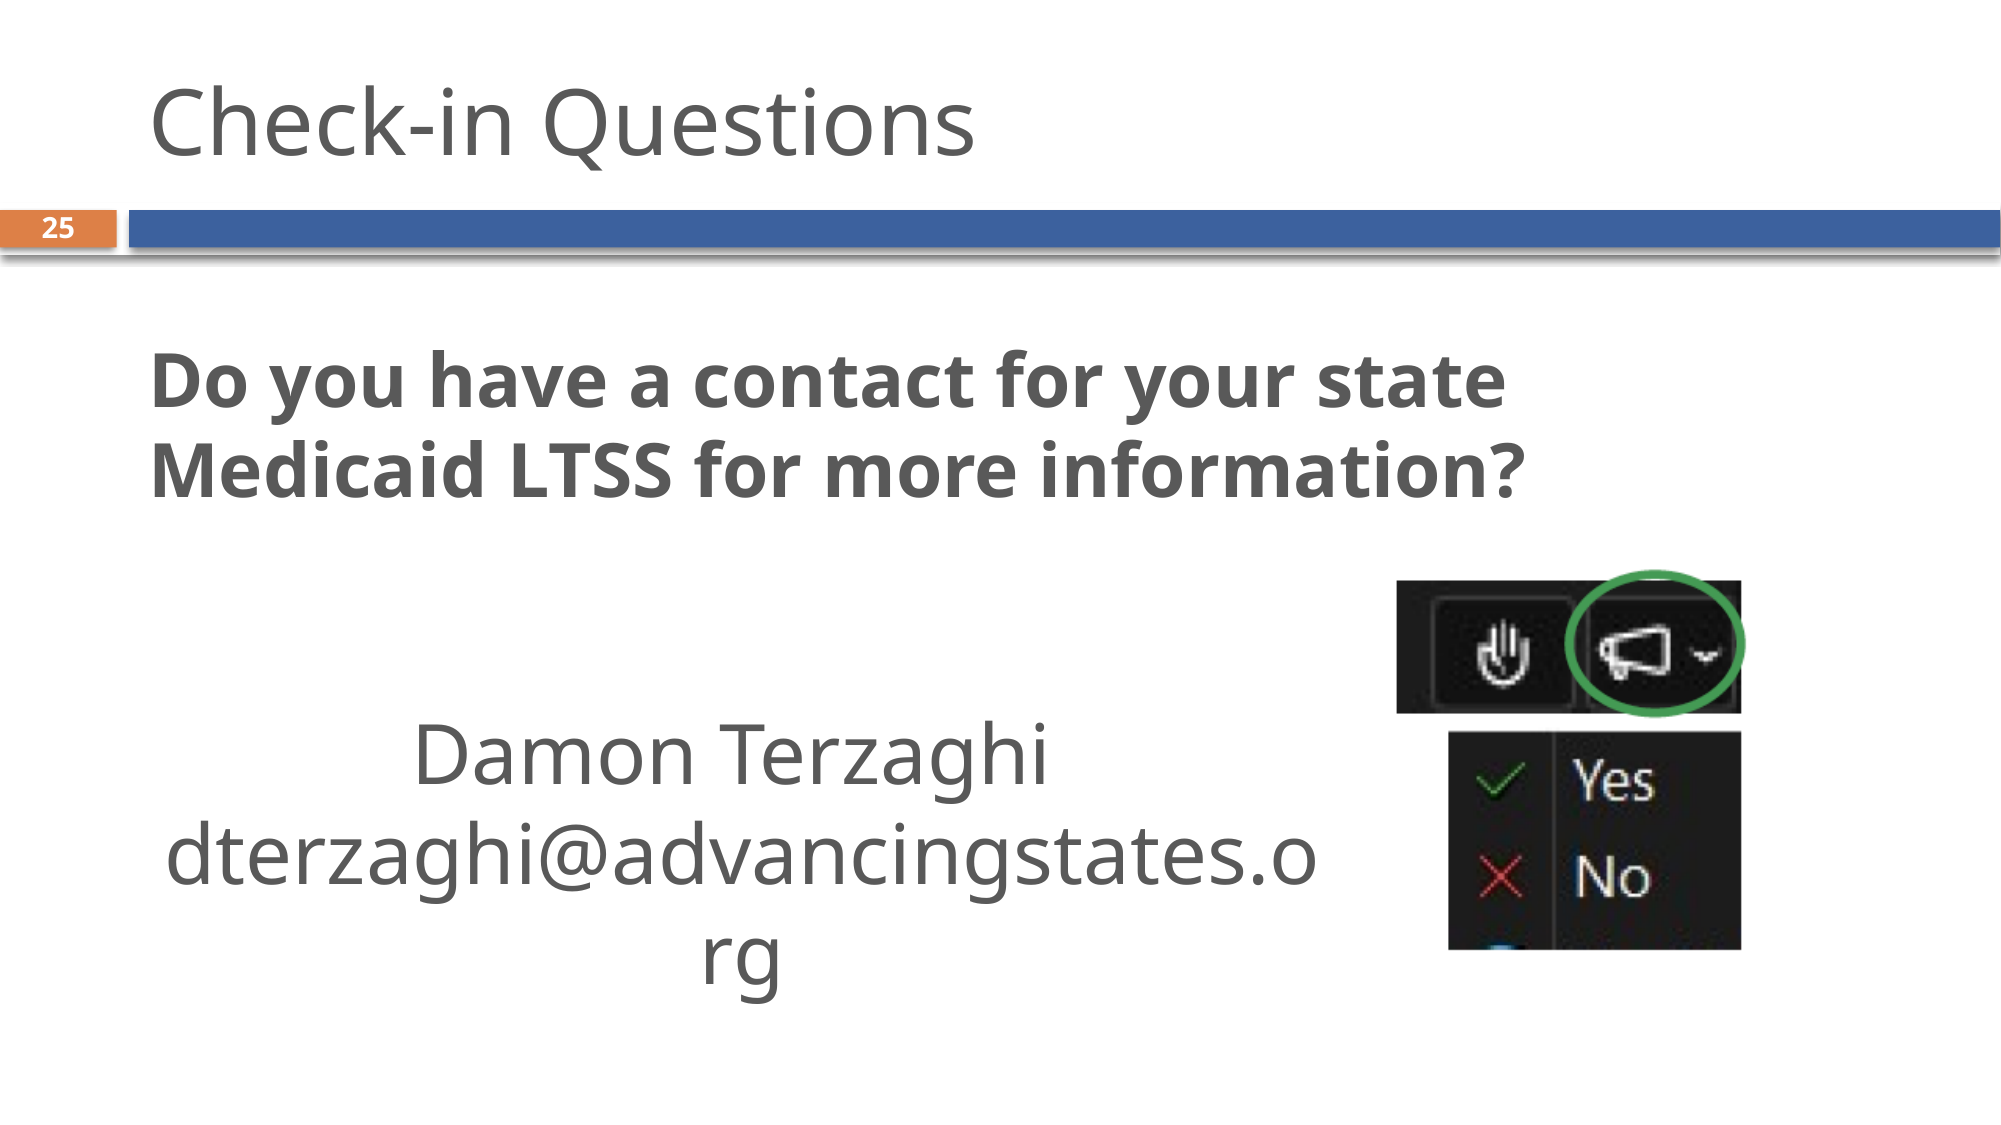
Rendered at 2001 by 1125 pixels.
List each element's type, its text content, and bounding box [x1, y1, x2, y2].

text_box Do you have a contact for your state Medicaid LTSS for more information? [133, 324, 1803, 690]
slide_number 25 [0, 208, 117, 249]
title Check-in Questions [133, 37, 1917, 200]
text_box Damon Terzaghi dterzaghi@advancingstates.org [147, 693, 1338, 1009]
picture [1386, 562, 1754, 970]
